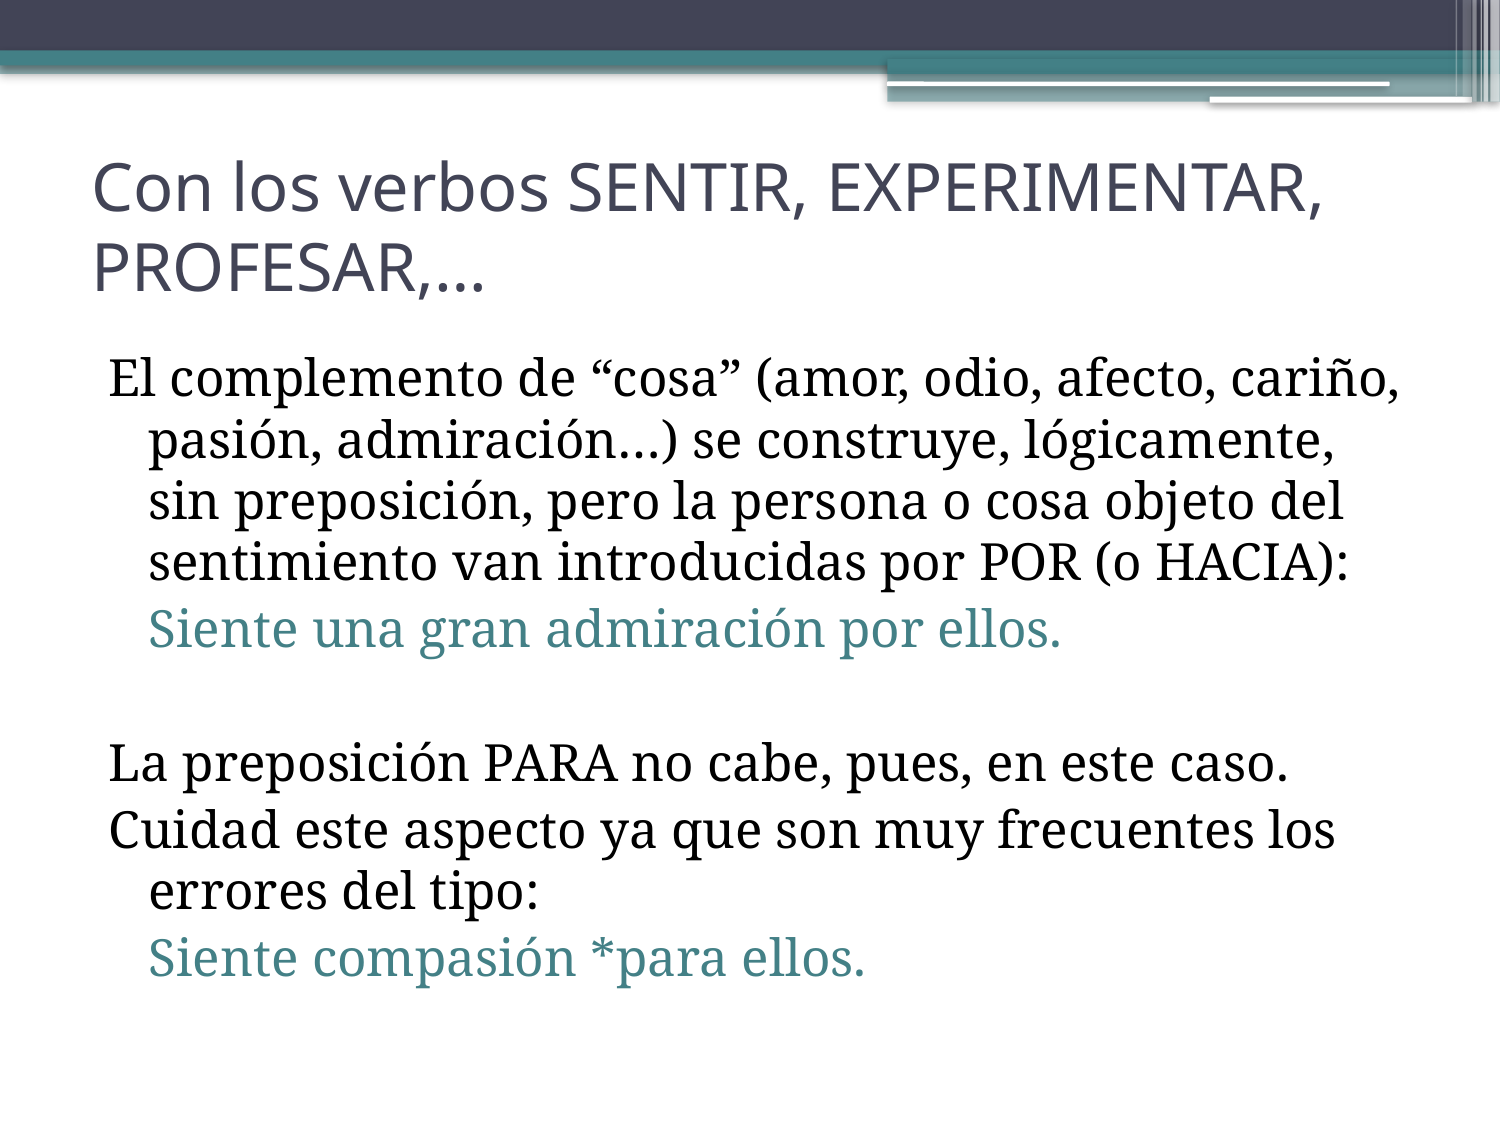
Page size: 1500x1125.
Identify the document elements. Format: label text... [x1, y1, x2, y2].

list El complemento de “cosa” (amor, odio, afecto, cariño, pasión, admiración…) se construye, lógicamente, sin preposición, pero la persona o cosa objeto del sentimiento van introducidas por POR (o HACIA): Siente una gran admiración por ellos. La preposición PARA no cabe, pues, en este caso. Cuidad este aspecto ya que son muy frecuentes los errores del tipo: Siente compasión *para ellos. [76, 338, 1427, 1048]
title Con los verbos SENTIR, EXPERIMENTAR, PROFESAR,… [76, 137, 1427, 313]
